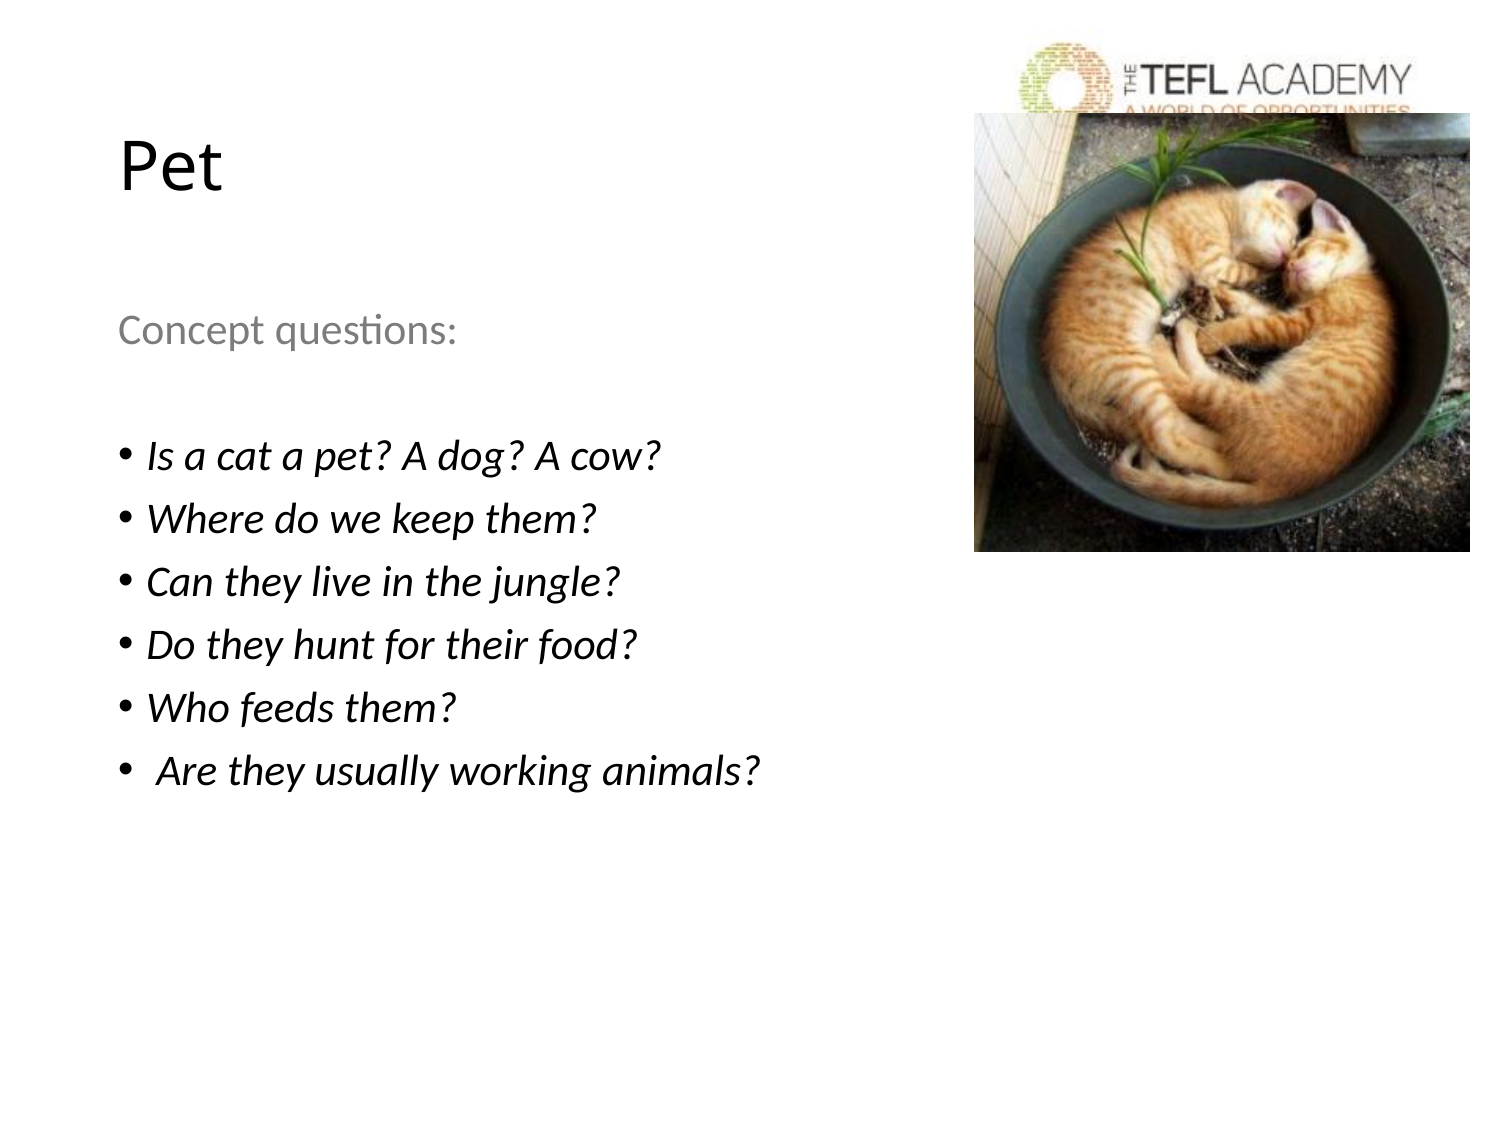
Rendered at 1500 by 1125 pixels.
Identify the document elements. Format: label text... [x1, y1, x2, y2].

list Concept questions: Is a cat a pet? A dog? A cow? Where do we keep them? Can they live in the jungle? Do they hunt for their food? Who feeds them? Are they usually working animals? [103, 299, 1397, 1014]
picture [974, 30, 1470, 552]
title Pet [103, 59, 1397, 278]
